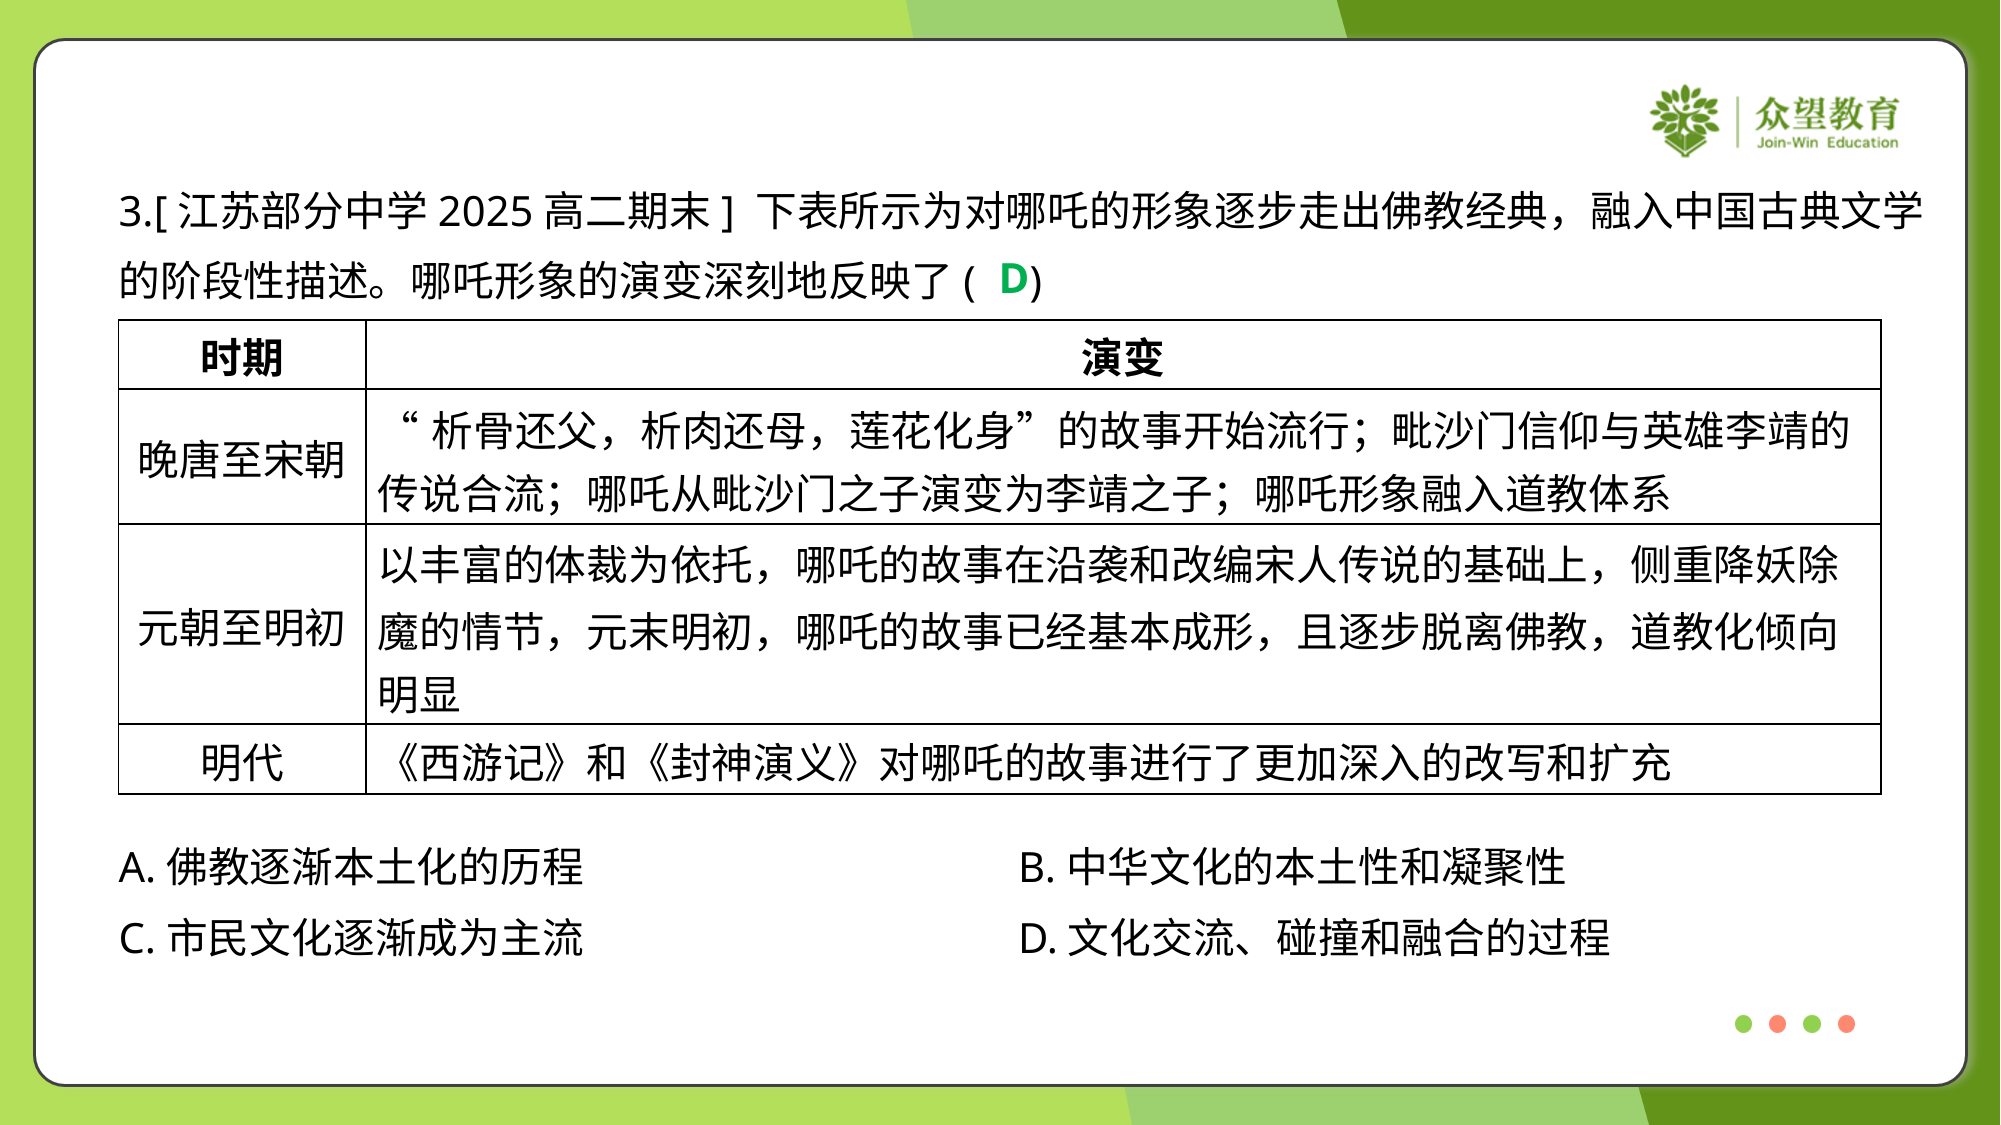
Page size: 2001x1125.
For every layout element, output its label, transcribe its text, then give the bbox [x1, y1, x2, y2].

table_cell “析骨还父，析肉还母，莲花化身”的故事开始流行；毗沙门信仰与英雄李靖的 传说合流；哪吒从毗沙门之子演变为李靖之子；哪吒形象融入道教体系 [367, 390, 1880, 523]
table_cell 《西游记》和《封神演义》对哪吒的故事进行了更加深入的改写和扩充 [367, 725, 1880, 793]
text_box 3.[江苏部分中学2025高二期末] 下表所示为对哪吒的形象逐步走出佛教经典，融入中国古典文学 的阶段性描述。哪吒形象的演变深刻地反映了( ) [118, 159, 1883, 298]
text_box A.佛教逐渐本土化的历程 B.中华文化的本土性和凝聚性 C.市民文化逐渐成为主流 D.文化交流、碰撞和融合的过程 [118, 815, 1883, 955]
table_cell 晚唐至宋朝 [119, 390, 365, 523]
table_header 时期 [119, 321, 365, 388]
table_cell 元朝至明初 [119, 525, 365, 723]
table_cell 明代 [119, 725, 365, 793]
text_box D [982, 231, 1046, 296]
picture [0, 0, 2000, 1125]
table_header 演变 [367, 321, 1880, 388]
table_cell 以丰富的体裁为依托，哪吒的故事在沿袭和改编宋人传说的基础上，侧重降妖除 魔的情节，元末明初，哪吒的故事已经基本成形，且逐步脱离佛教，道教化倾向 明显 [367, 525, 1880, 723]
